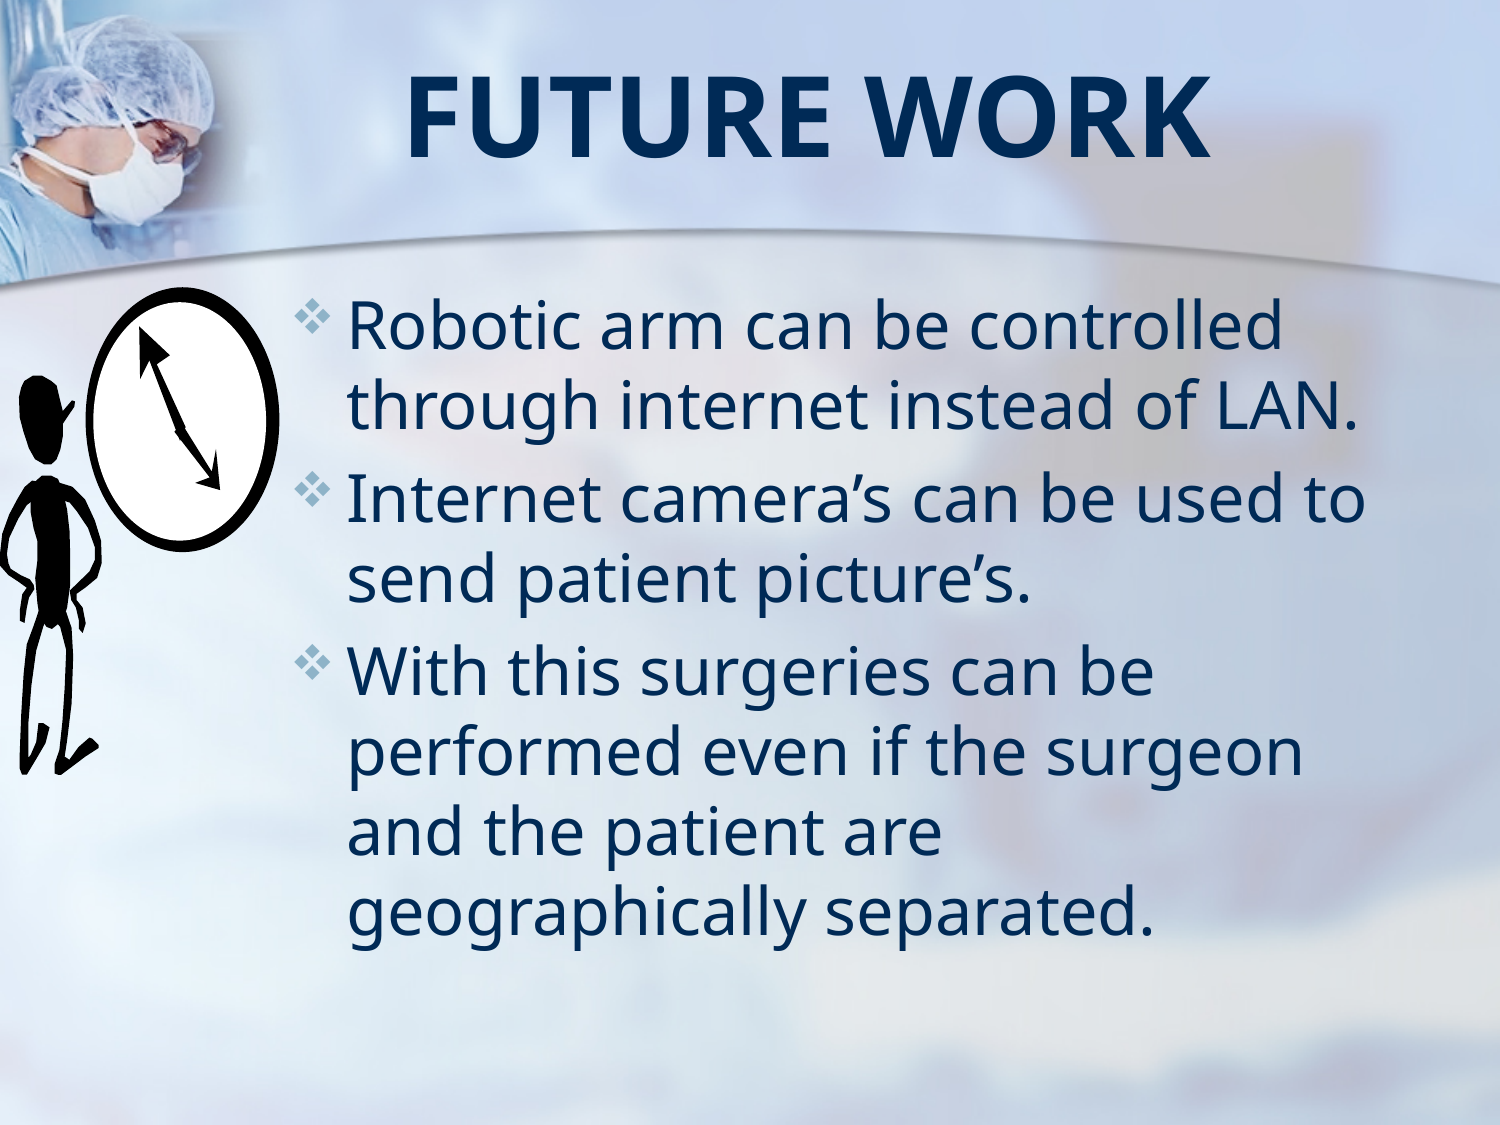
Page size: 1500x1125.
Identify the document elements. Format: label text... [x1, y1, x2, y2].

title Future work [199, 24, 1413, 201]
picture [0, 0, 1500, 1125]
list Robotic arm can be controlled through internet instead of LAN. Internet camera’s can be used to send patient picture’s. With this surgeries can be performed even if the surgeon and the patient are geographically separated. [274, 274, 1413, 1051]
